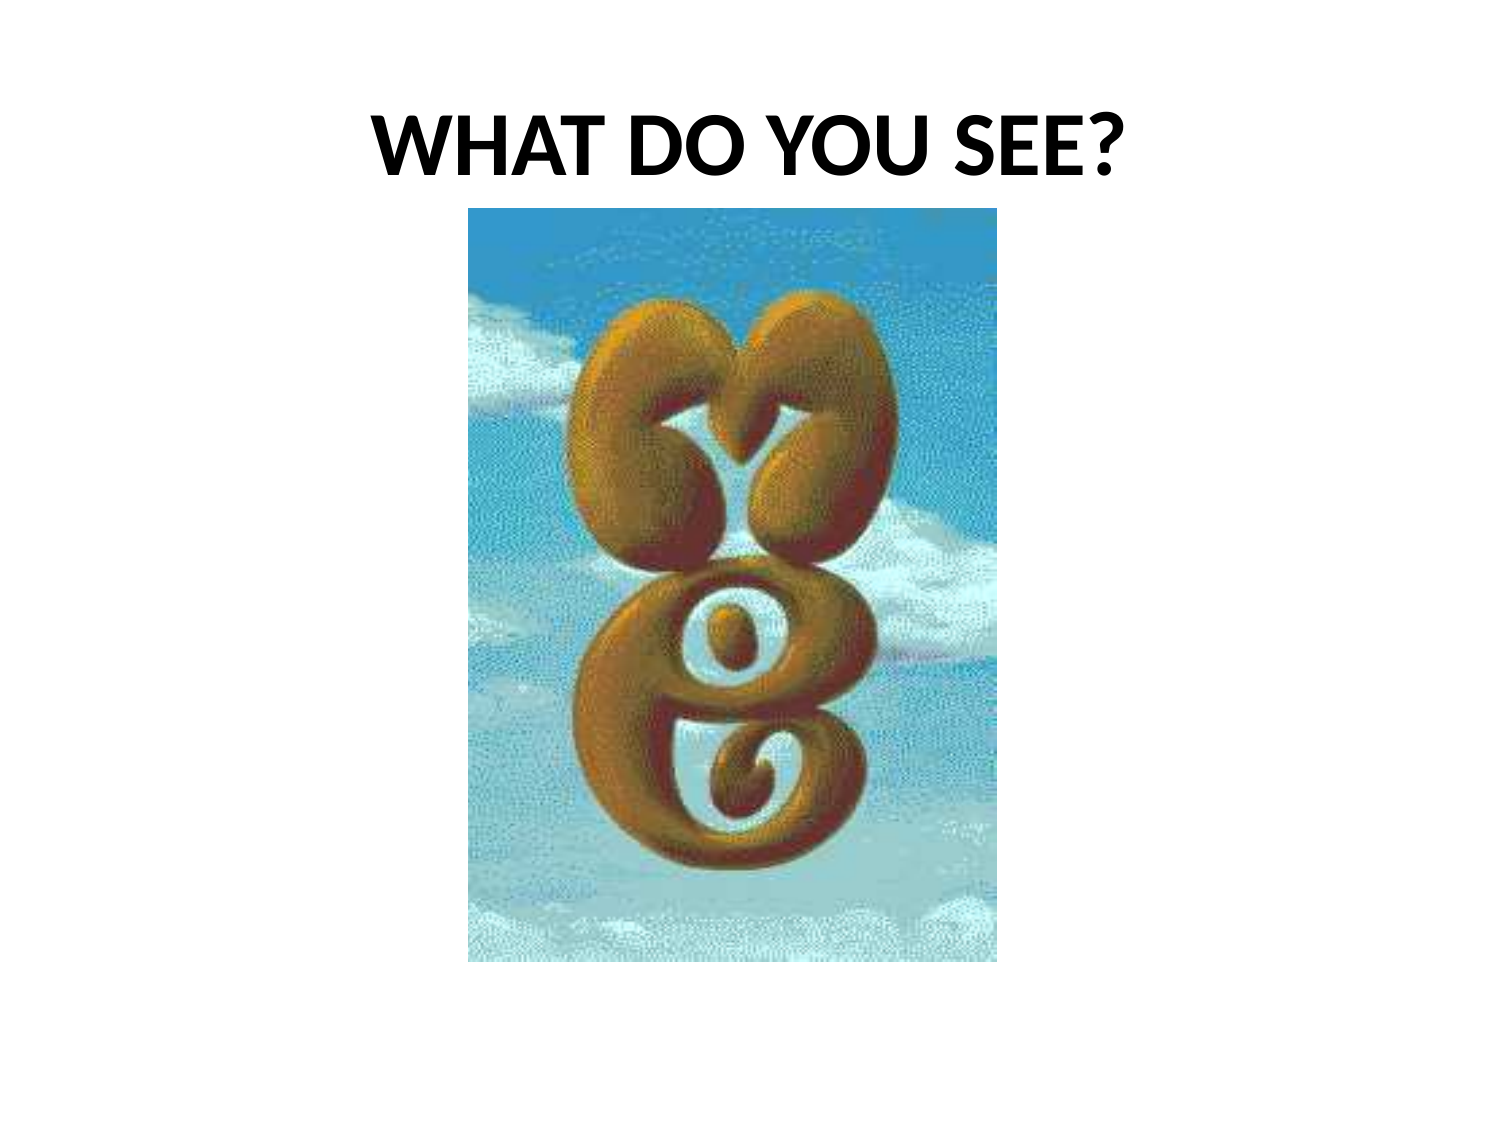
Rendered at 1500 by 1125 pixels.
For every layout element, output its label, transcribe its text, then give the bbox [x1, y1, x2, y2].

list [468, 208, 997, 963]
title WHAT DO YOU SEE? [75, 45, 1425, 233]
